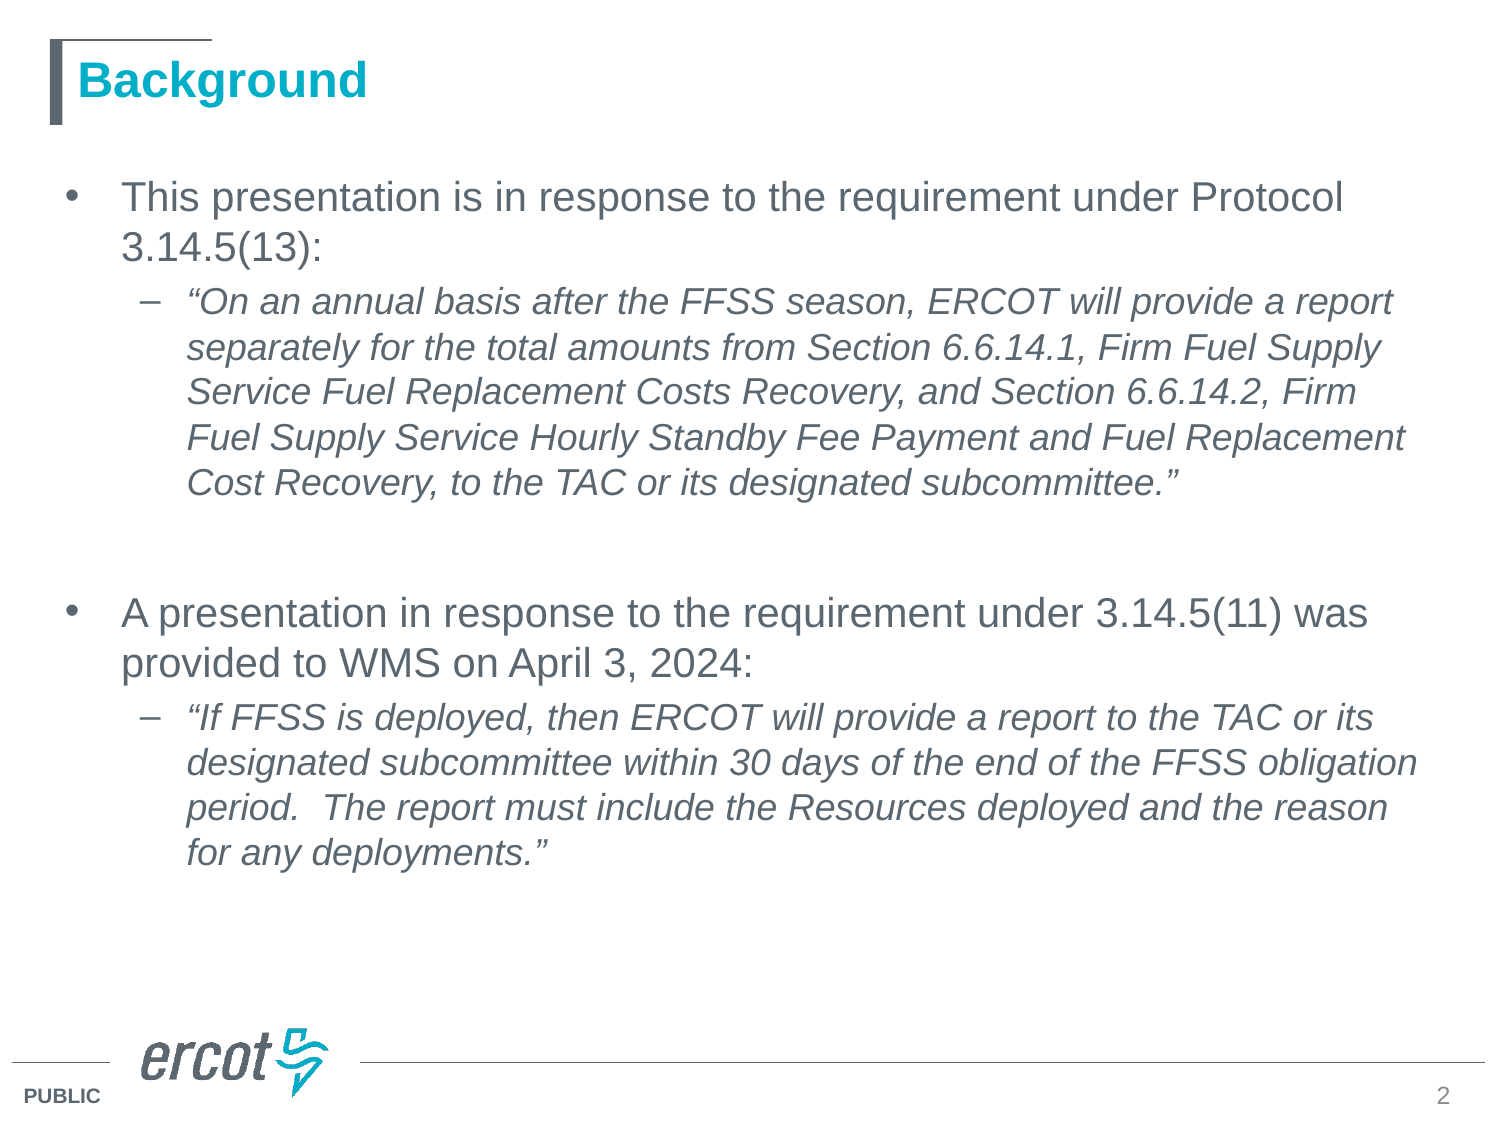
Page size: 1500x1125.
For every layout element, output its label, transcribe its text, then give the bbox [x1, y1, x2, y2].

picture [137, 1024, 332, 1100]
title Background [62, 39, 1450, 125]
list This presentation is in response to the requirement under Protocol 3.14.5(13): “On an annual basis after the FFSS season, ERCOT will provide a report separately for the total amounts from Section 6.6.14.1, Firm Fuel Supply Service Fuel Replacement Costs Recovery, and Section 6.6.14.2, Firm Fuel Supply Service Hourly Standby Fee Payment and Fuel Replacement Cost Recovery, to the TAC or its designated subcommittee.” A presentation in response to the requirement under 3.14.5(11) was provided to WMS on April 3, 2024: “If FFSS is deployed, then ERCOT will provide a report to the TAC or its designated subcommittee within 30 days of the end of the FFSS obligation period. The report must include the Resources deployed and the reason for any deployments.” [50, 162, 1450, 992]
slide_number 2 [1400, 1076, 1488, 1113]
